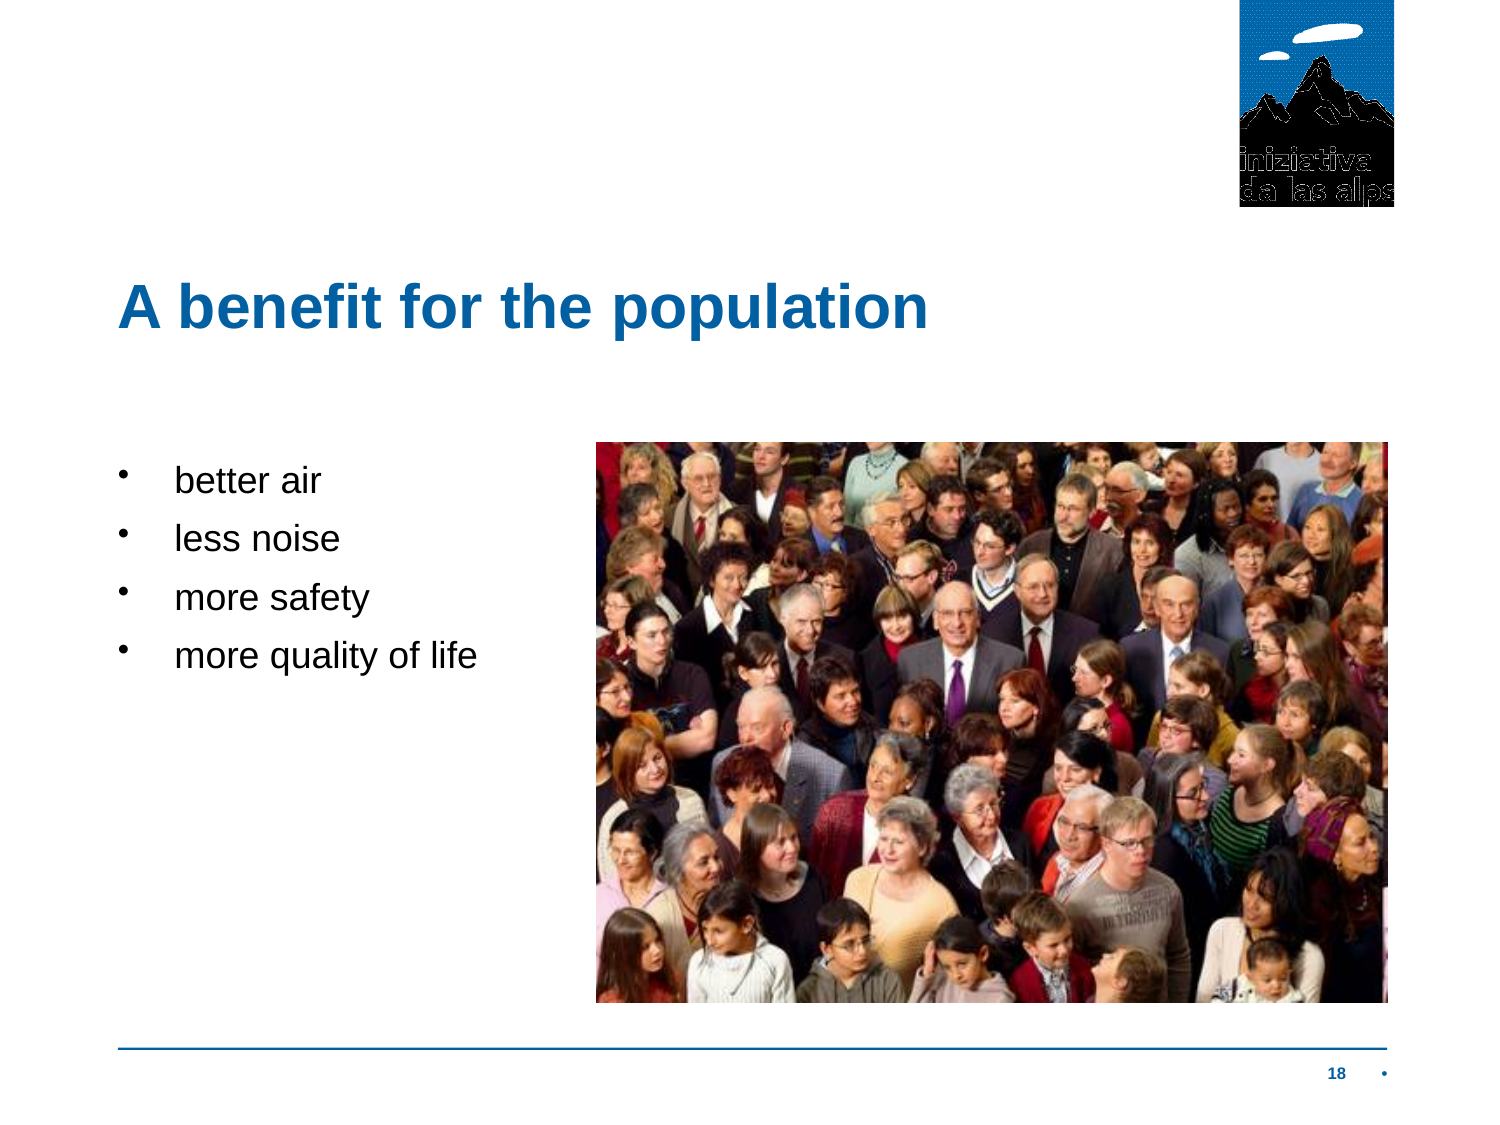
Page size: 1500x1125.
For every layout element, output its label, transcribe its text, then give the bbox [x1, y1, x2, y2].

picture [596, 442, 1389, 1003]
list better air less noise more safety more quality of life [117, 442, 502, 692]
slide_number 18 [1074, 1062, 1347, 1107]
title A benefit for the population [117, 265, 1146, 349]
